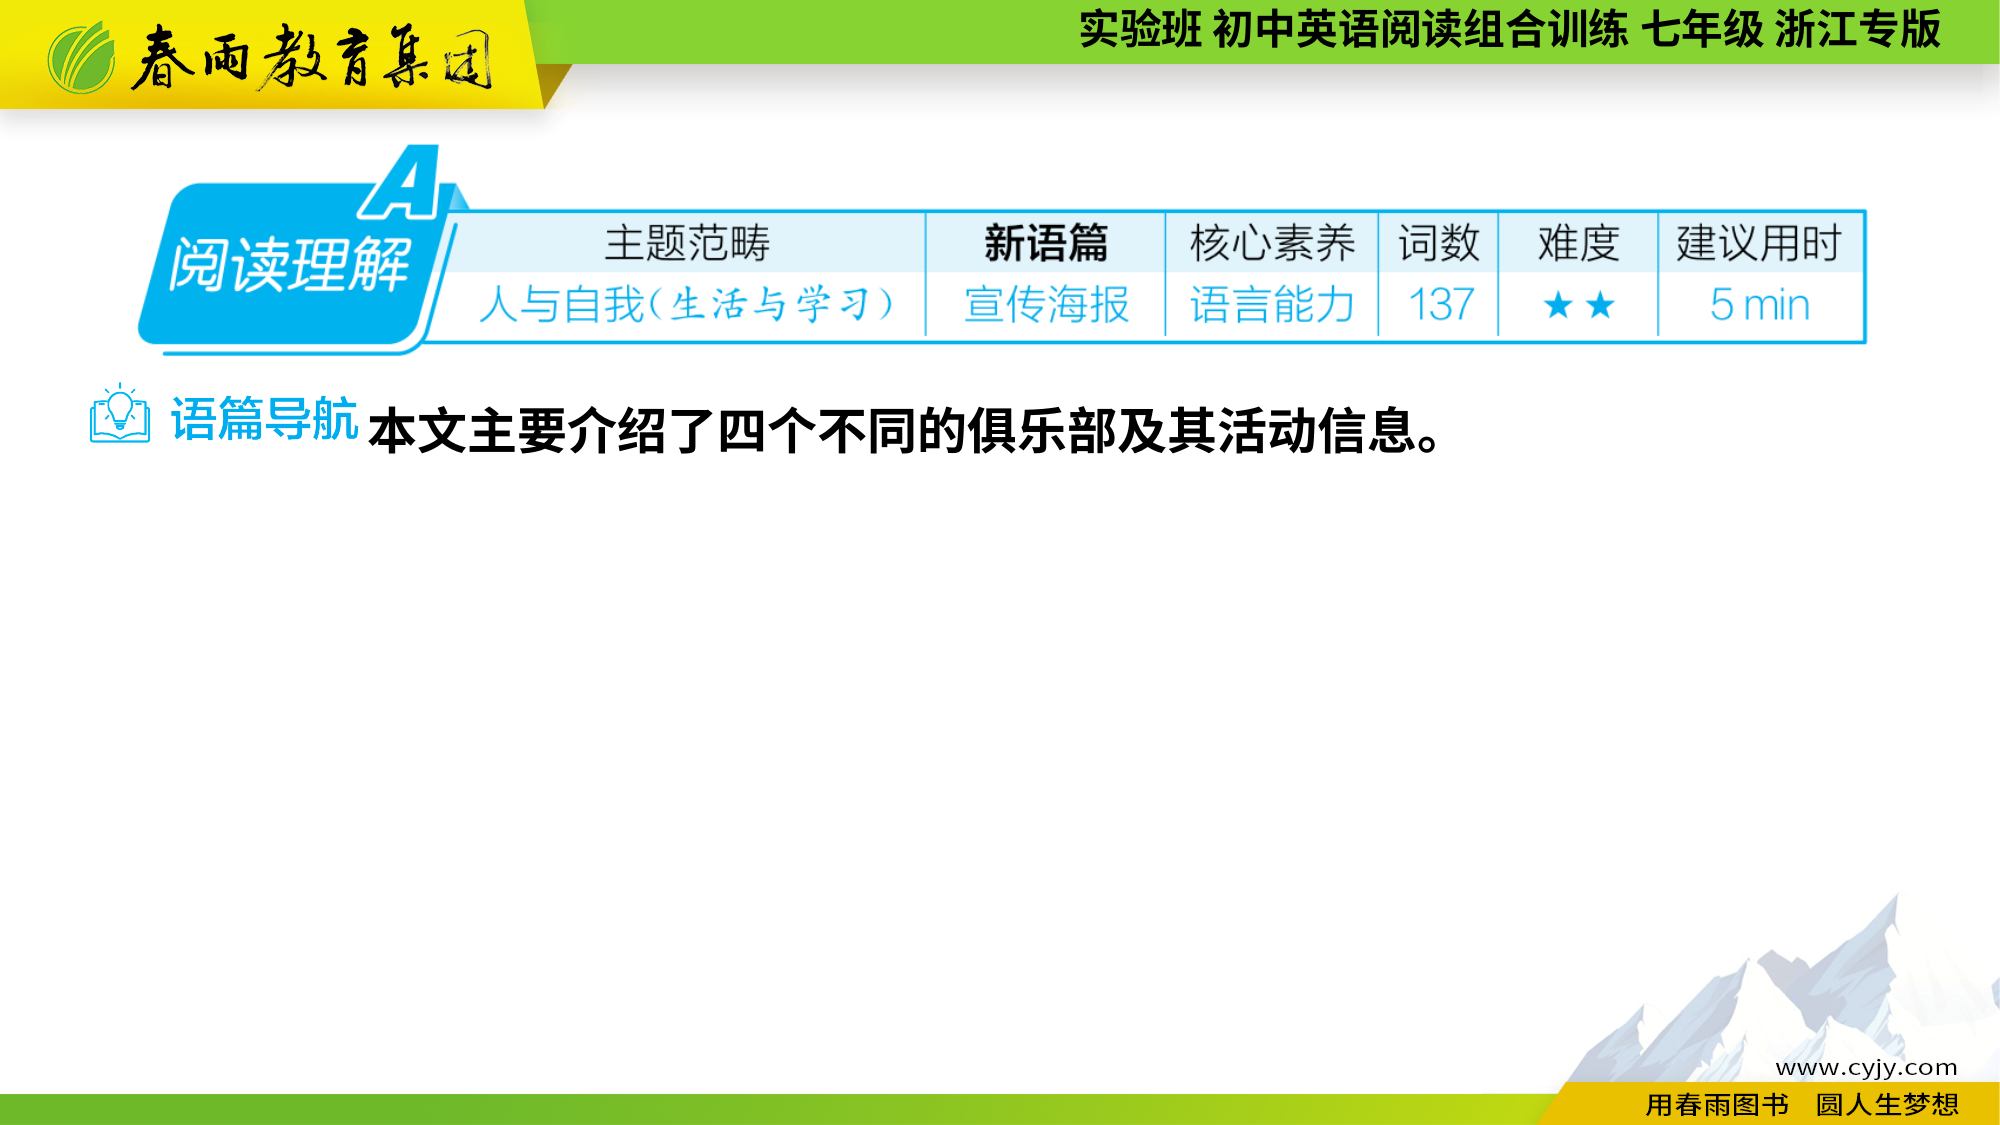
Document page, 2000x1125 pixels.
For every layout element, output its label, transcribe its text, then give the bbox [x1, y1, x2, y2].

list 本文主要介绍了四个不同的俱乐部及其活动信息。 [59, 361, 1944, 457]
picture [0, 0, 2000, 1125]
